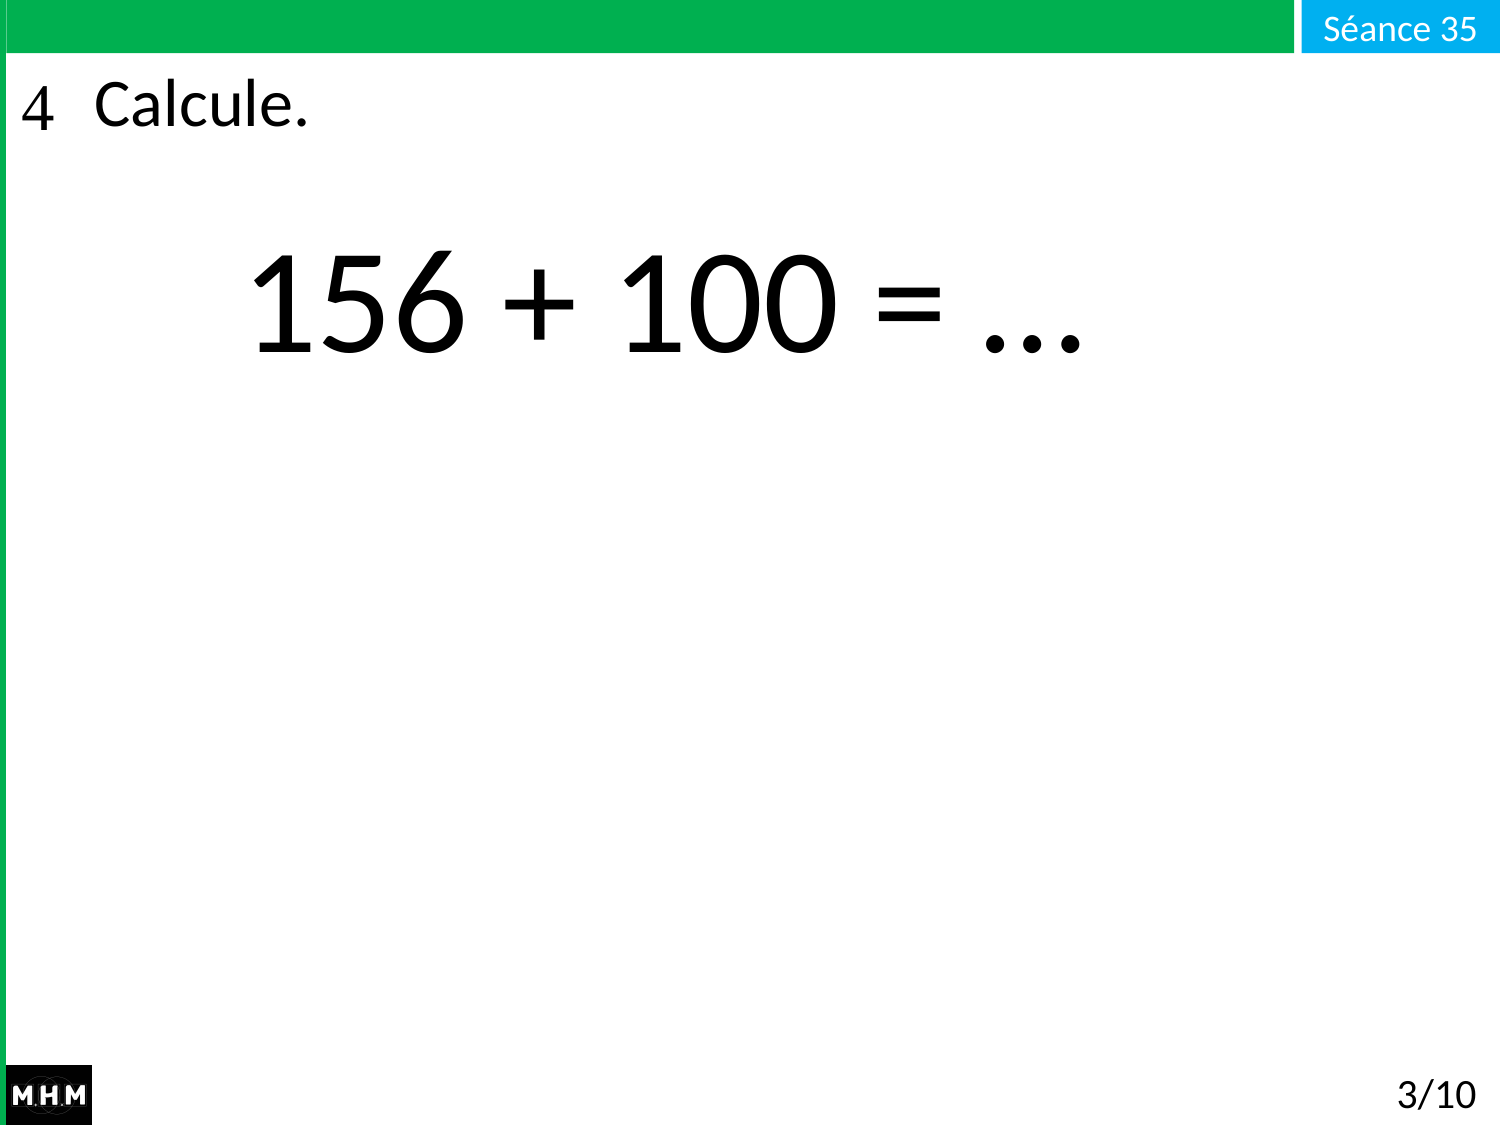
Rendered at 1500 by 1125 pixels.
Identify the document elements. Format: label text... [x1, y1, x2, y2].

picture [6, 1065, 92, 1125]
text_box 156 + 100 = … [226, 194, 1161, 390]
title Calcule. [79, 60, 1374, 150]
list 3/10 [1373, 1064, 1500, 1125]
